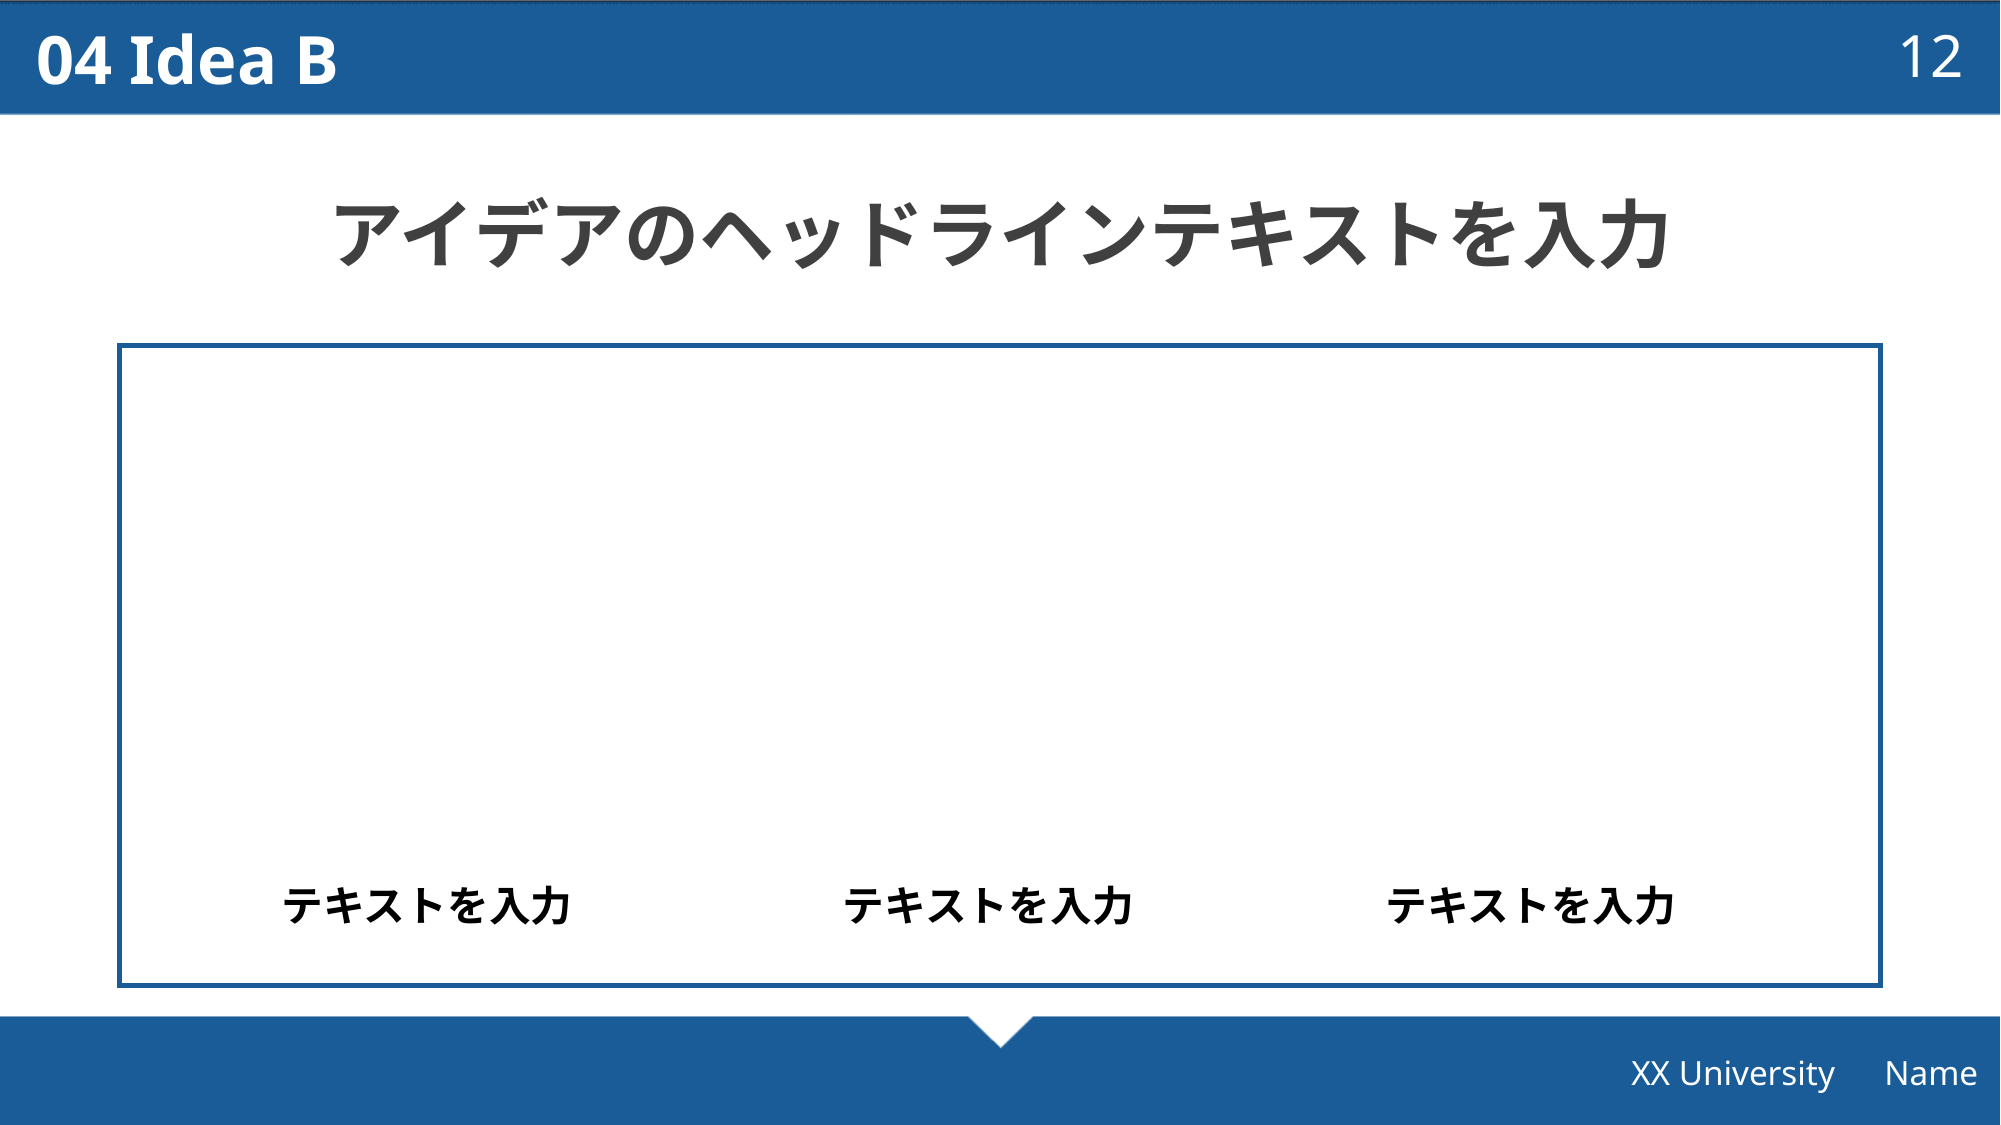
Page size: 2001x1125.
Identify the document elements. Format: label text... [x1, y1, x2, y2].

text_box 04 Idea B [21, 10, 356, 106]
slide_number 12 [1528, 28, 1979, 89]
text_box [118, 345, 1882, 986]
text_box アイデアのヘッドラインテキストを入力 [313, 180, 1688, 285]
text_box テキストを入力 [1370, 872, 1692, 938]
text_box XX University Name [1616, 1044, 1993, 1100]
text_box テキストを入力 [266, 872, 588, 938]
picture [0, 0, 2000, 1125]
text_box テキストを入力 [828, 872, 1149, 938]
